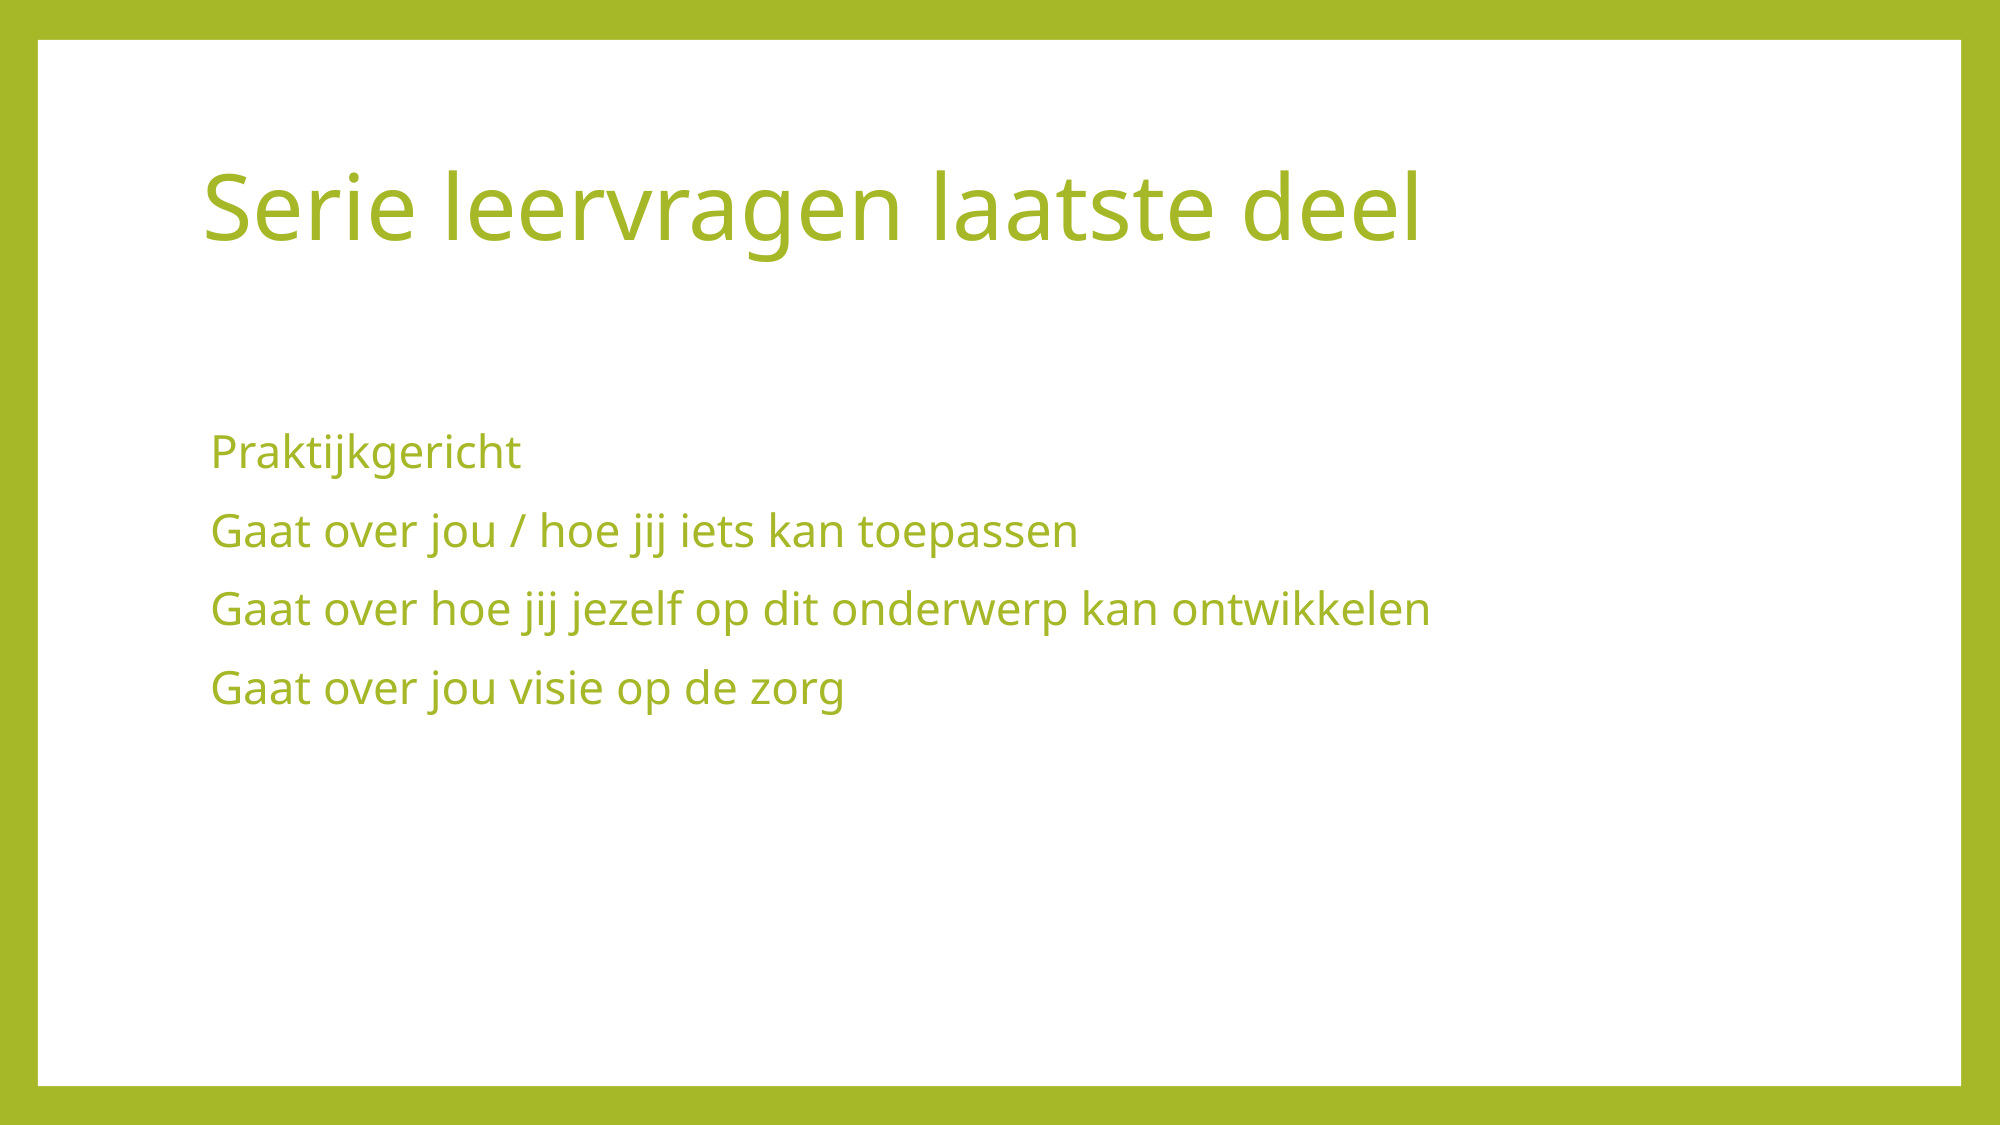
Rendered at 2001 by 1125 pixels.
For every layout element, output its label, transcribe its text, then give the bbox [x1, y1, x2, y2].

list Praktijkgericht Gaat over jou / hoe jij iets kan toepassen Gaat over hoe jij jezelf op dit onderwerp kan ontwikkelen Gaat over jou visie op de zorg [187, 337, 1808, 1000]
title Serie leervragen laatste deel [187, 99, 1808, 323]
